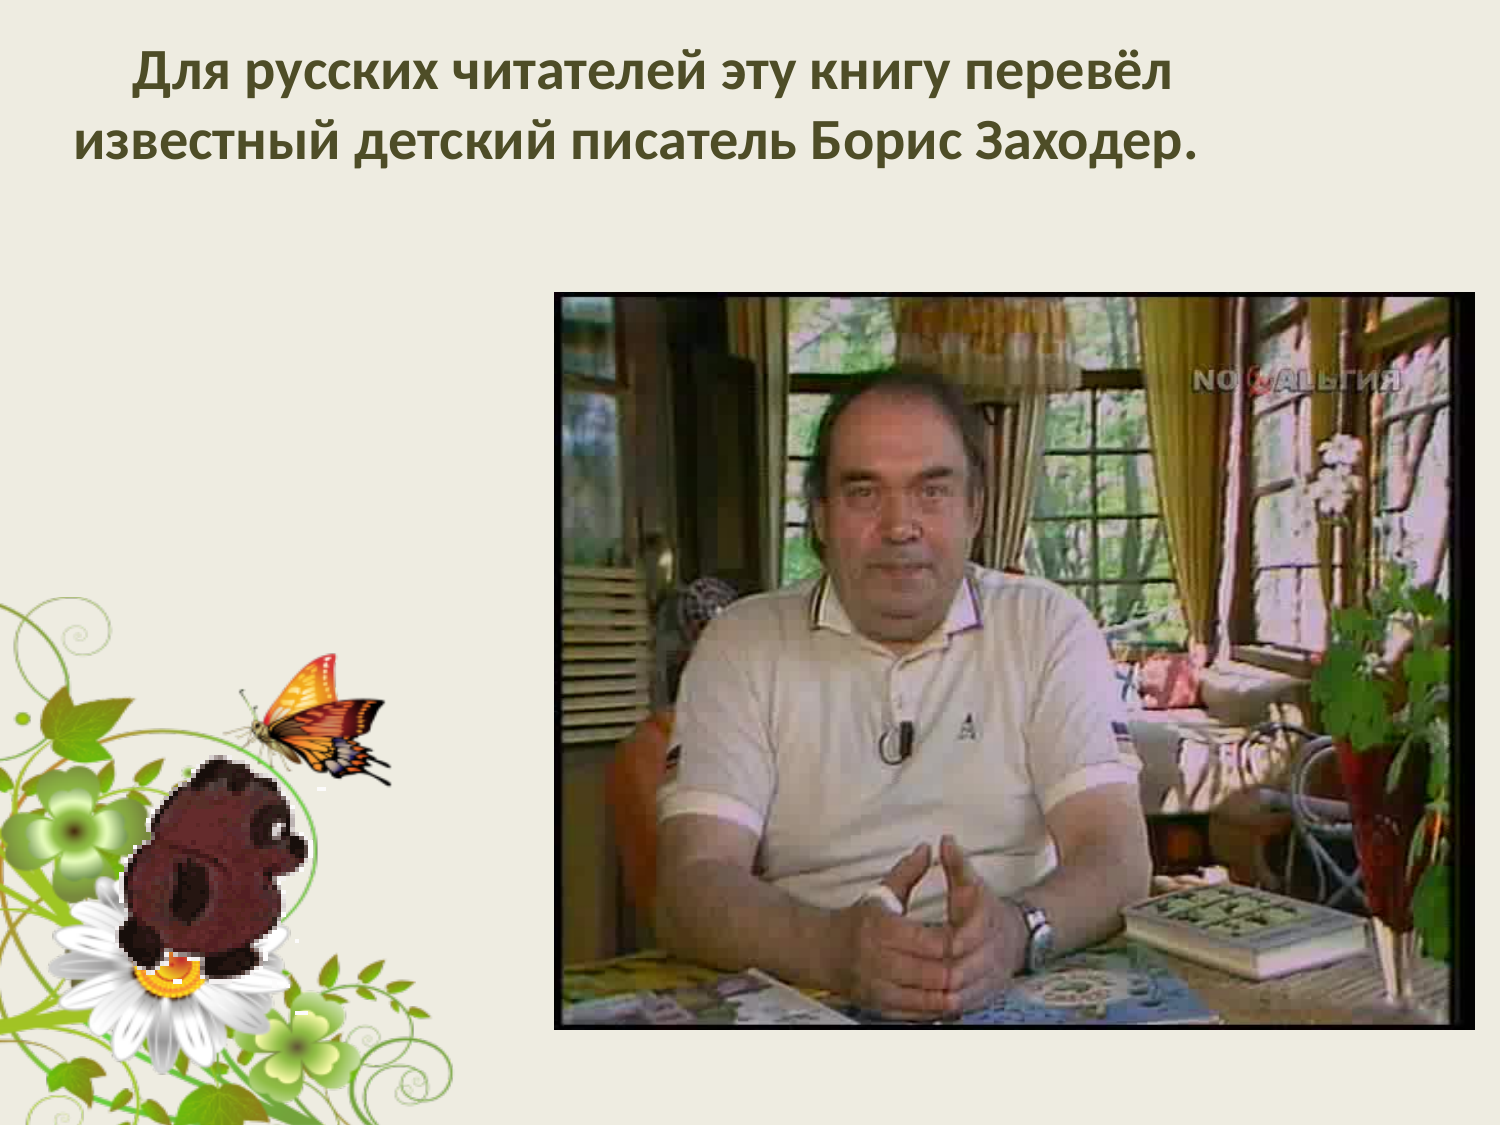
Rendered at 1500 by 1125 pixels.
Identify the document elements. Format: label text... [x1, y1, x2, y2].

picture [0, 597, 458, 1125]
picture [553, 292, 1475, 1030]
text_box Для русских читателей эту книгу перевёл известный детский писатель Борис Заходер. [58, 23, 1430, 179]
